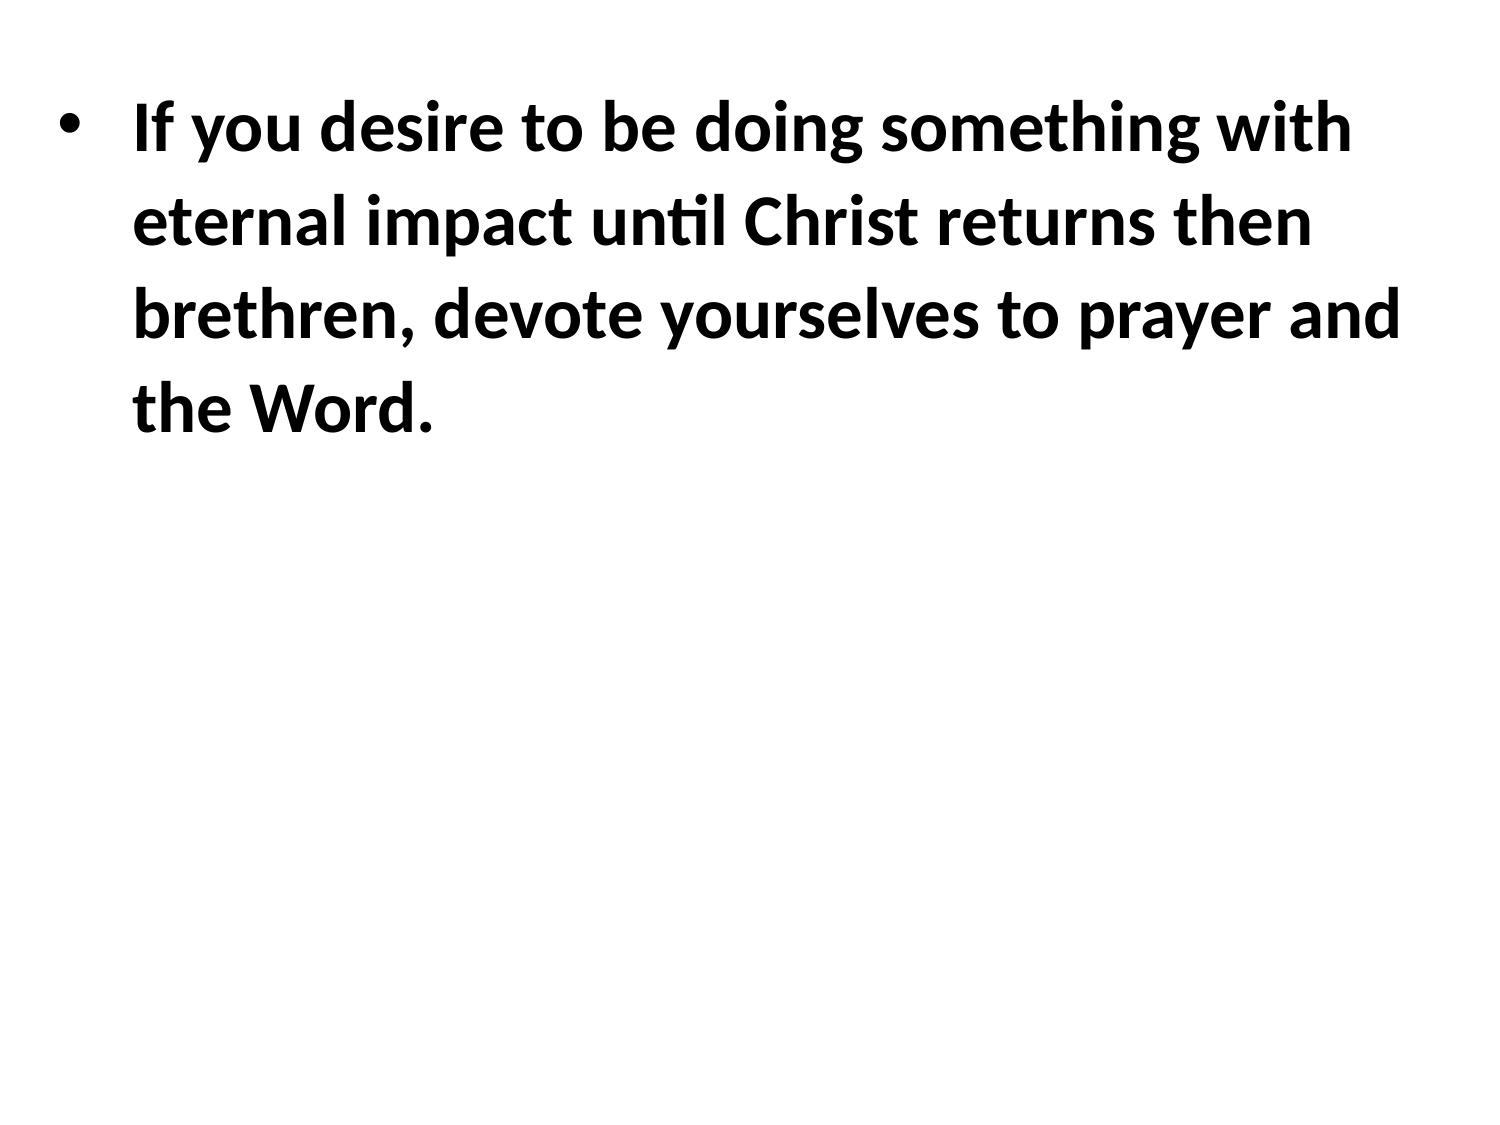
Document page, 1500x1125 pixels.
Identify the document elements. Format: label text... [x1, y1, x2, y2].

text_box If you desire to be doing something with eternal impact until Christ returns then brethren, devote yourselves to prayer and the Word. [42, 65, 1458, 549]
